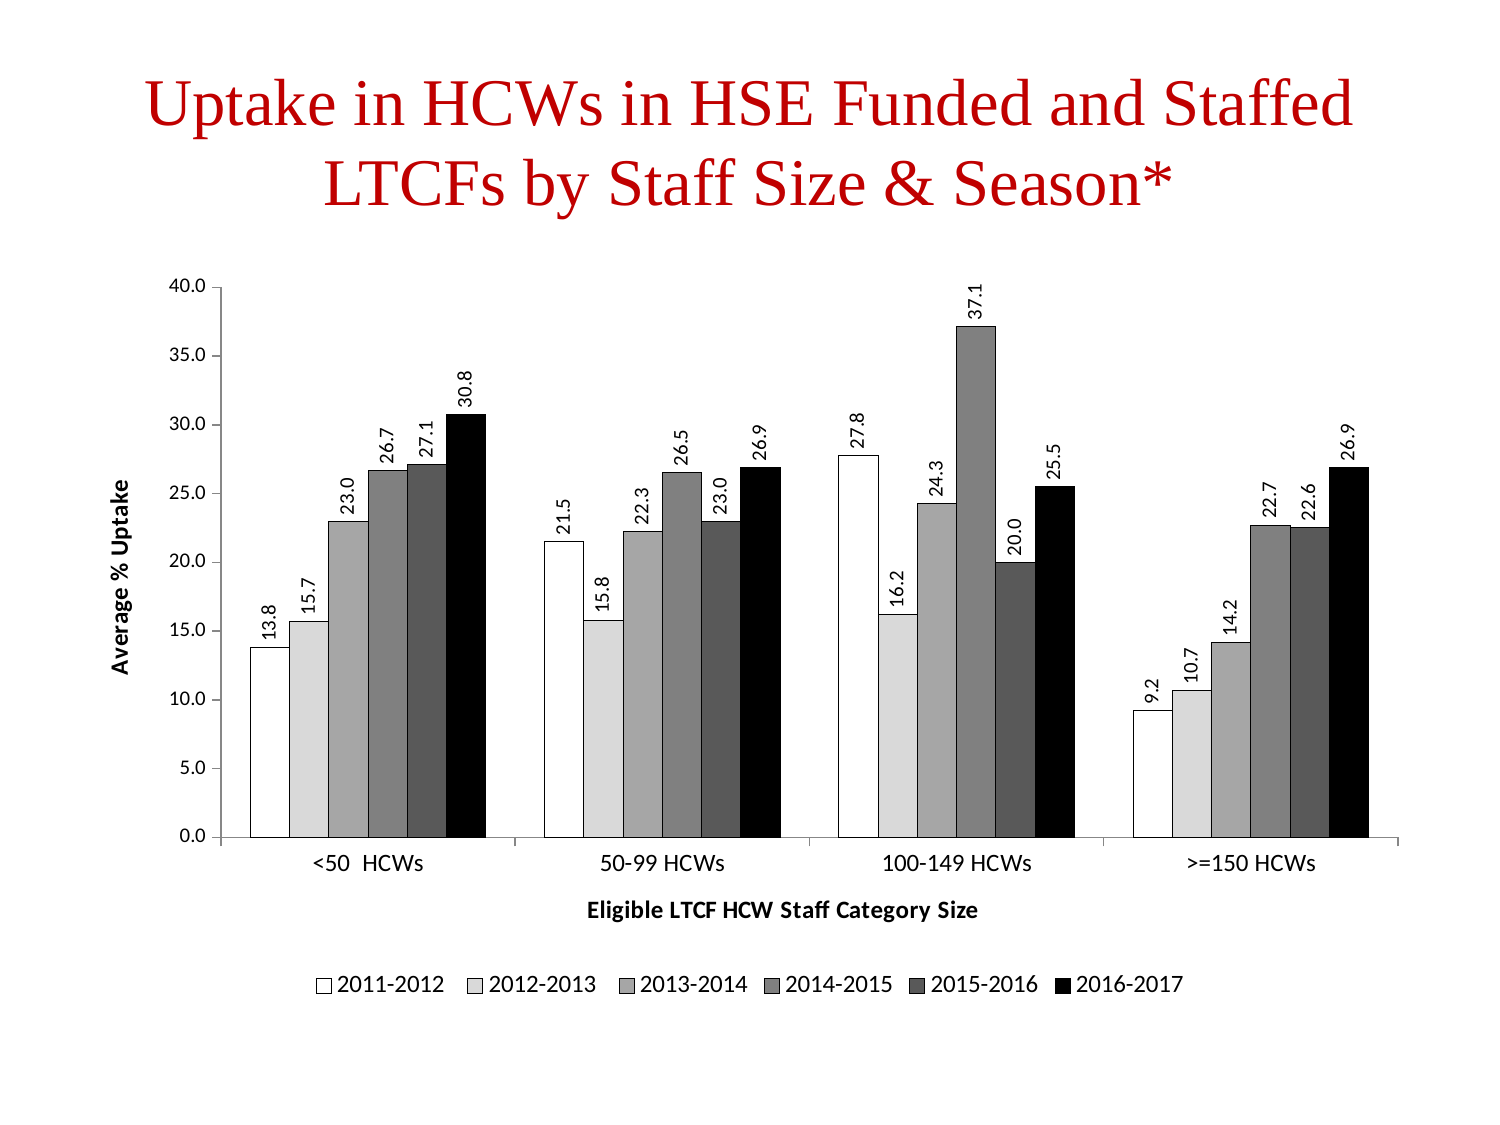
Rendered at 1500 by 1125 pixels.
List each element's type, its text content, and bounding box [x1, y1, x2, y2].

chart [74, 262, 1426, 1006]
title Uptake in HCWs in HSE Funded and Staffed LTCFs by Staff Size & Season* [75, 45, 1425, 233]
